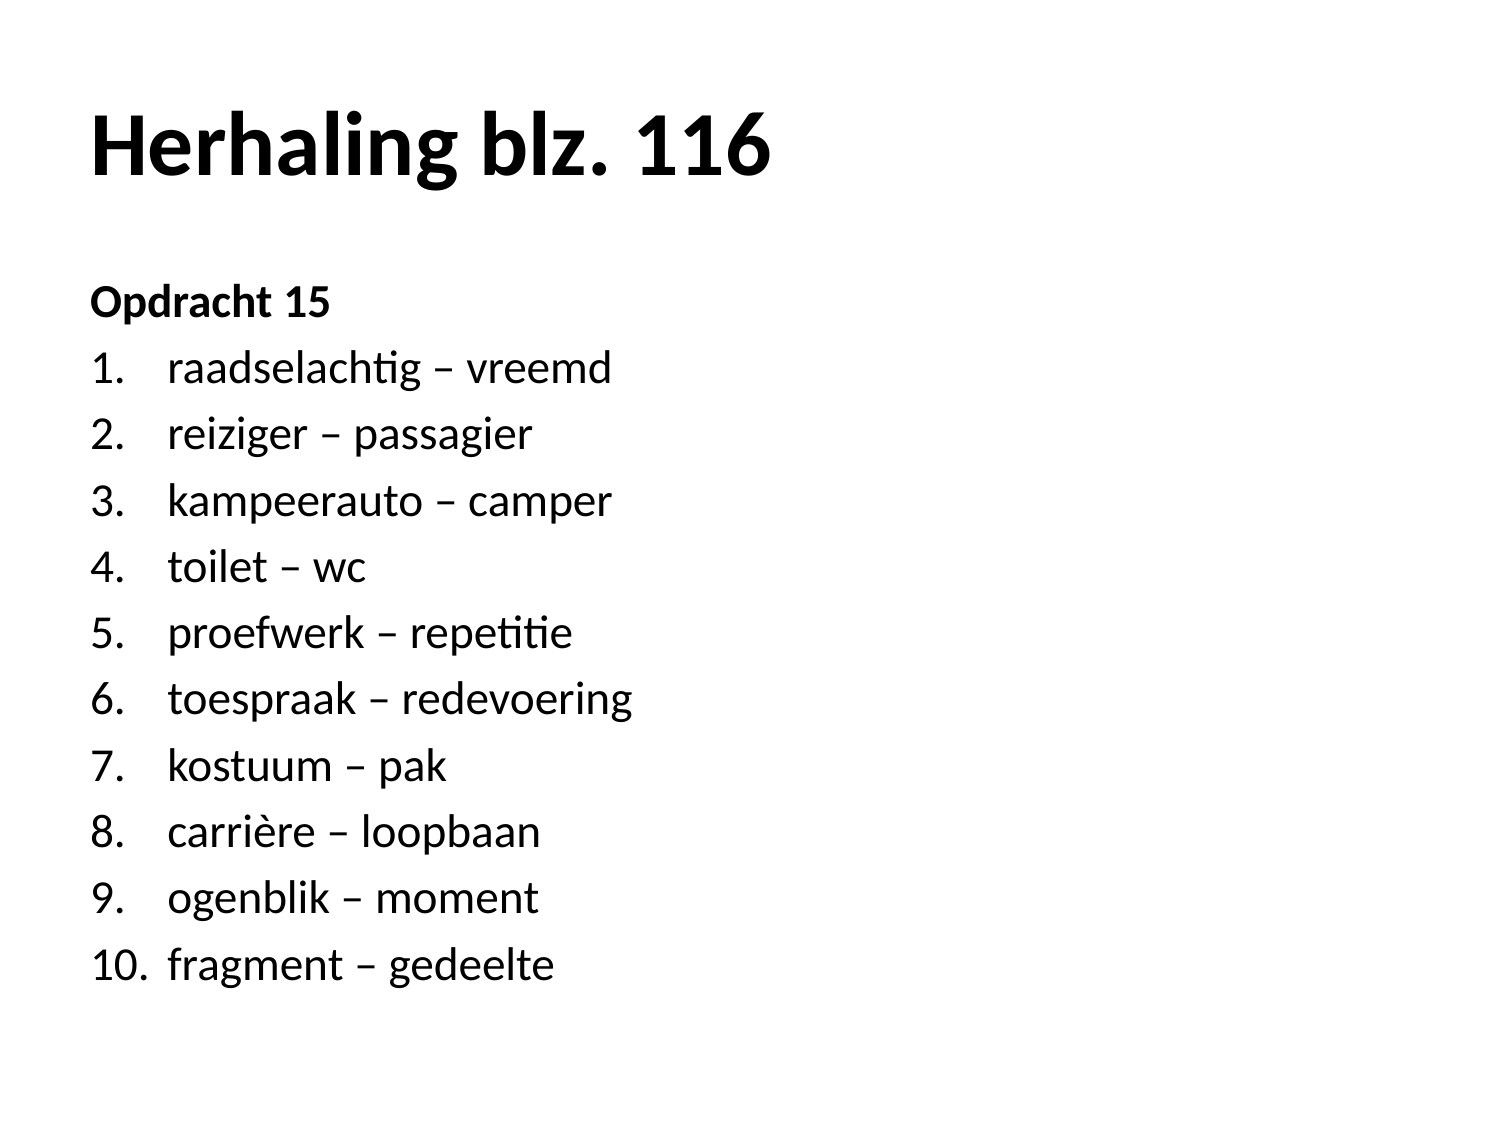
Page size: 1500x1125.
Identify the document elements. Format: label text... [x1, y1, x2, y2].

list Opdracht 15 raadselachtig – vreemd reiziger – passagier kampeerauto – camper toilet – wc proefwerk – repetitie toespraak – redevoering kostuum – pak carrière – loopbaan ogenblik – moment fragment – gedeelte [75, 262, 1425, 1005]
title Herhaling blz. 116 [75, 45, 1425, 233]
